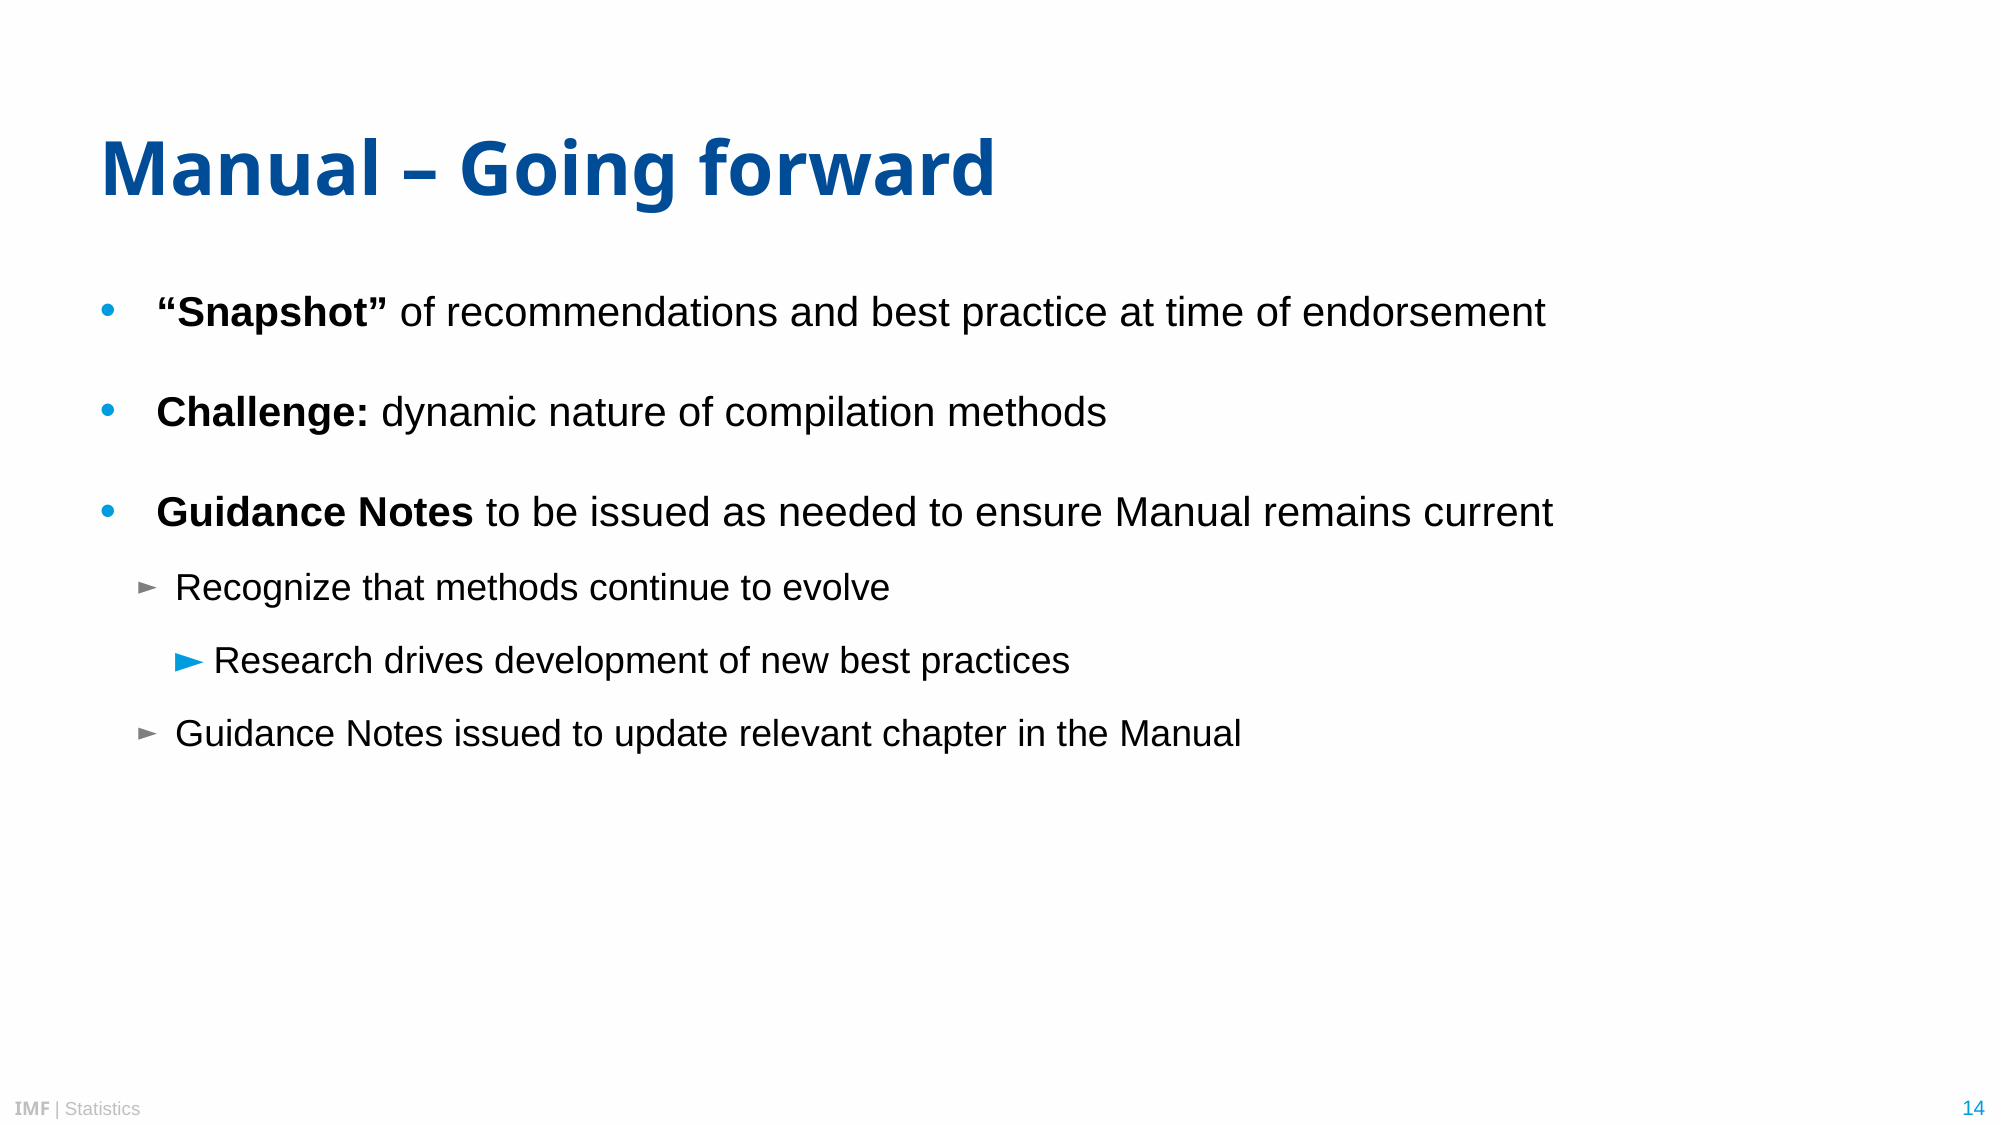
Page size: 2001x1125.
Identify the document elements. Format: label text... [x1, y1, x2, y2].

title Manual – Going forward [99, 79, 1900, 262]
list “Snapshot” of recommendations and best practice at time of endorsement Challenge: dynamic nature of compilation methods Guidance Notes to be issued as needed to ensure Manual remains current Recognize that methods continue to evolve Research drives development of new best practices Guidance Notes issued to update relevant chapter in the Manual [99, 262, 1900, 1049]
